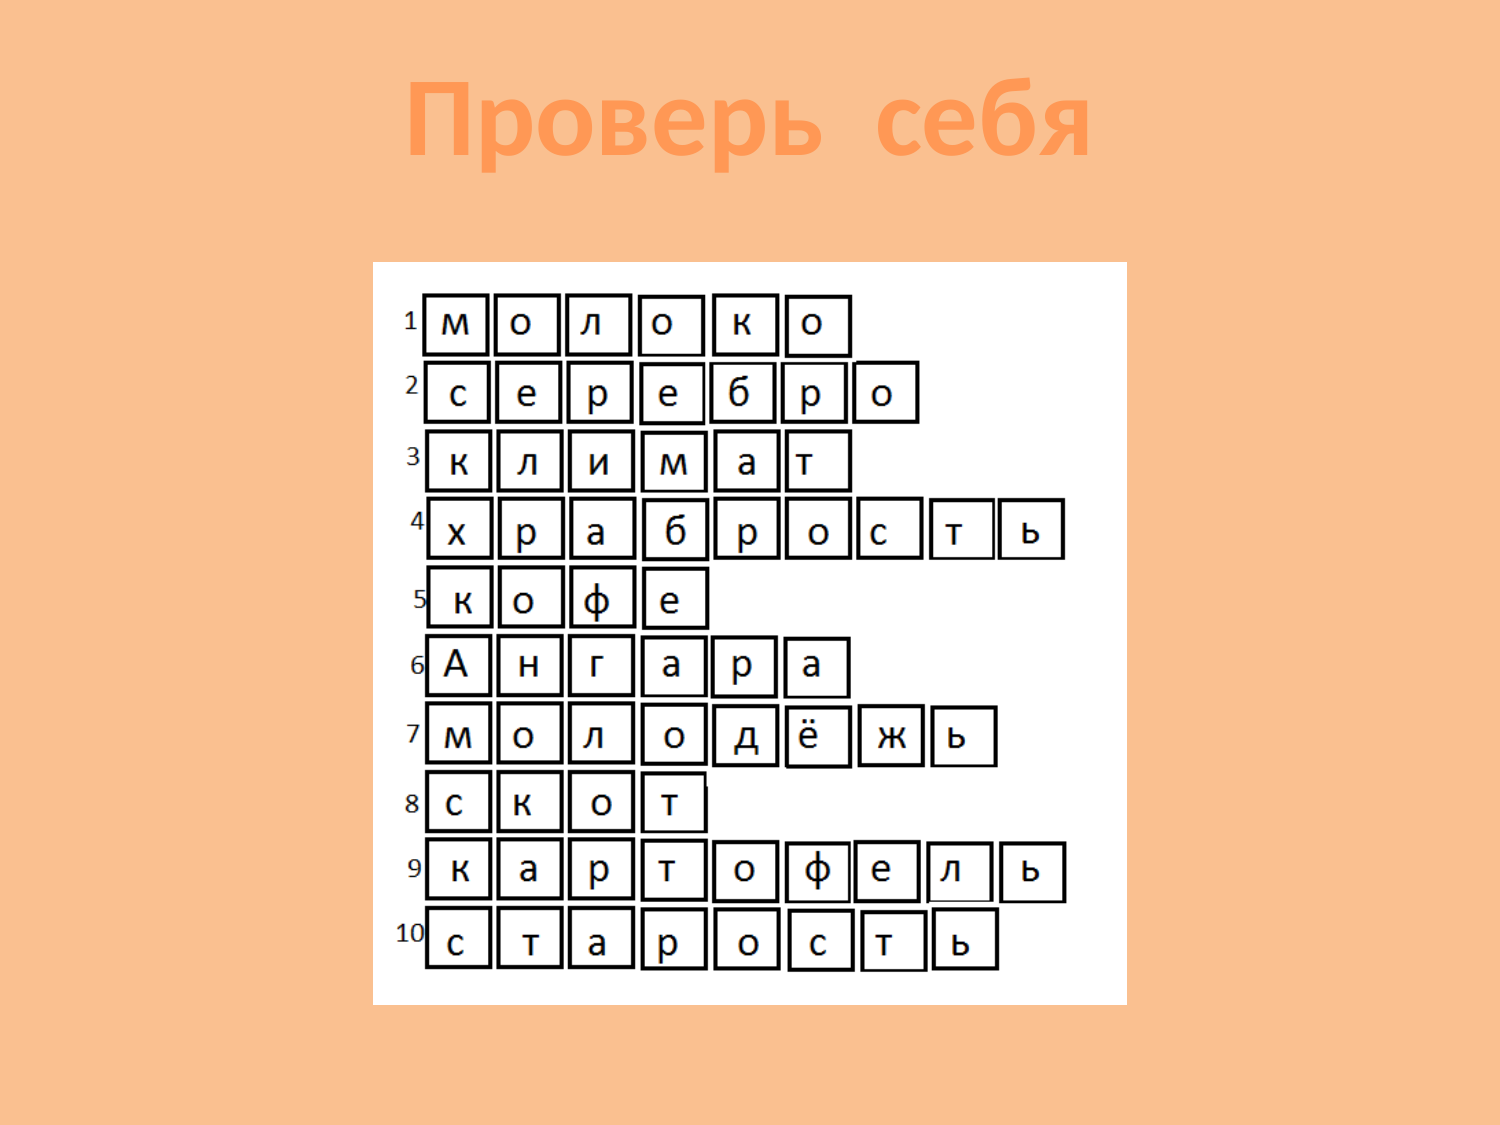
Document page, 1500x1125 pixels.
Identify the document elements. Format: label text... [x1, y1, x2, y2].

text_box Проверь себя [387, 35, 1113, 186]
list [372, 262, 1127, 1006]
